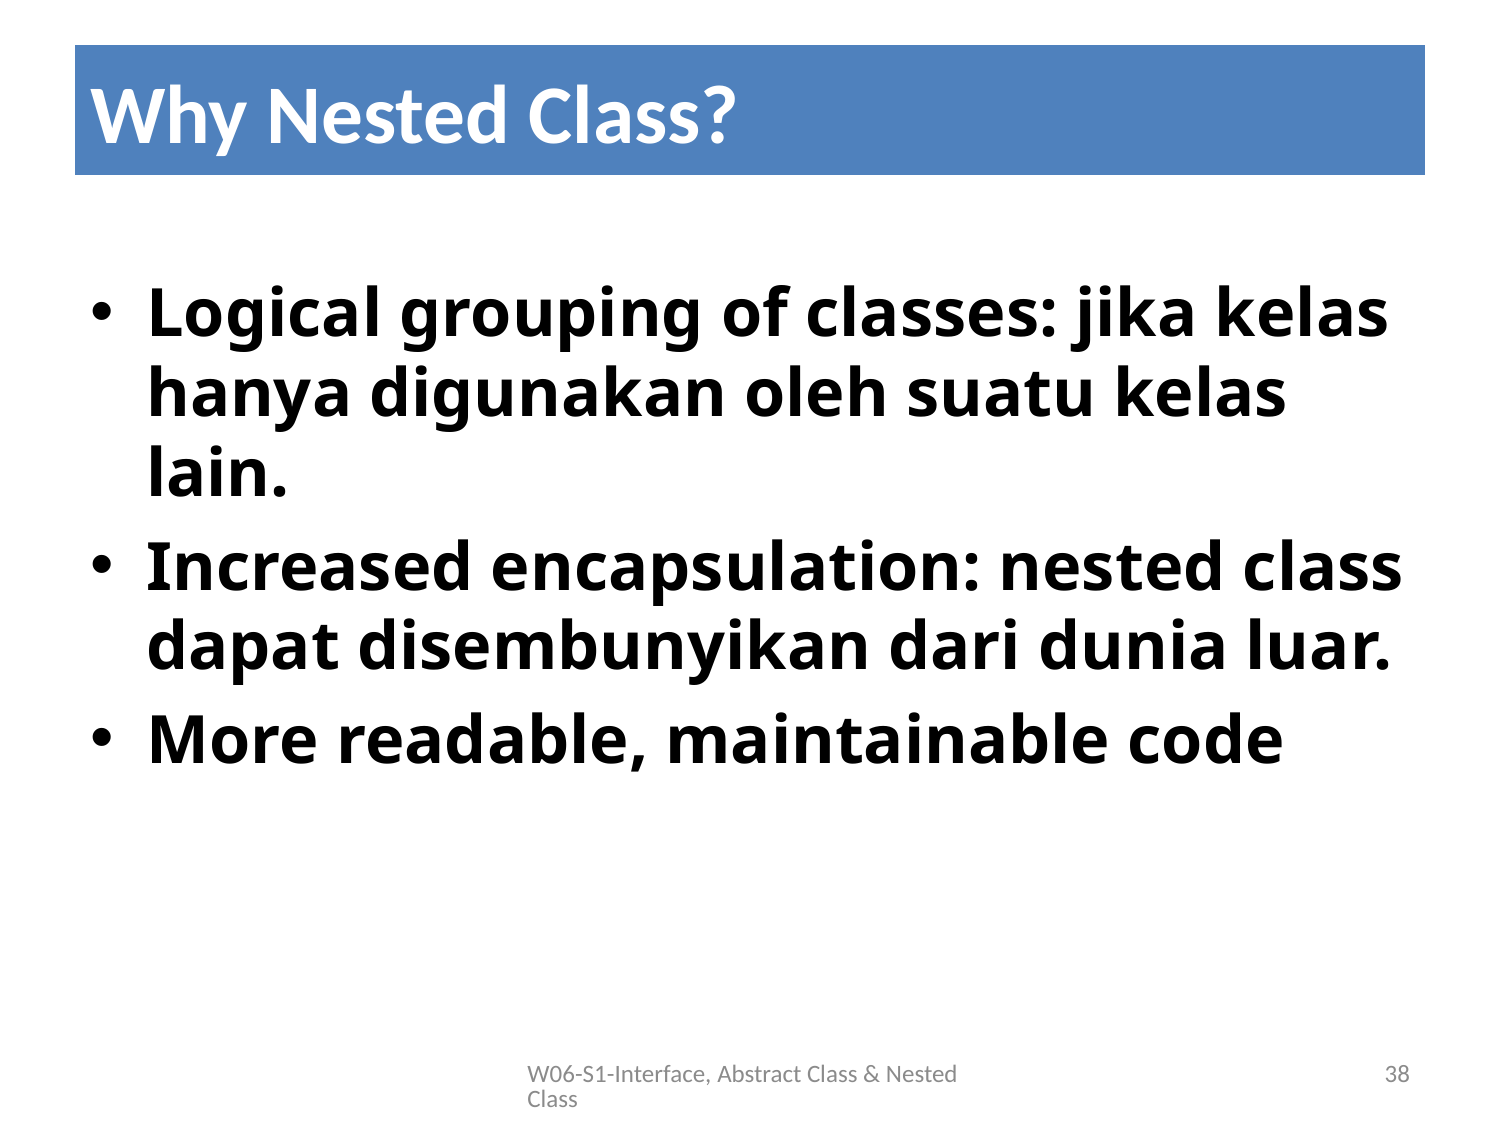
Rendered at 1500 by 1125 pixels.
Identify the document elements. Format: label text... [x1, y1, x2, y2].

slide_number 38 [1074, 1042, 1425, 1103]
title Why Nested Class? [75, 45, 1425, 175]
footer W06-S1-Interface, Abstract Class & Nested Class [512, 1042, 988, 1103]
list Logical grouping of classes: jika kelas hanya digunakan oleh suatu kelas lain. Increased encapsulation: nested class dapat disembunyikan dari dunia luar. More readable, maintainable code [75, 262, 1425, 1005]
